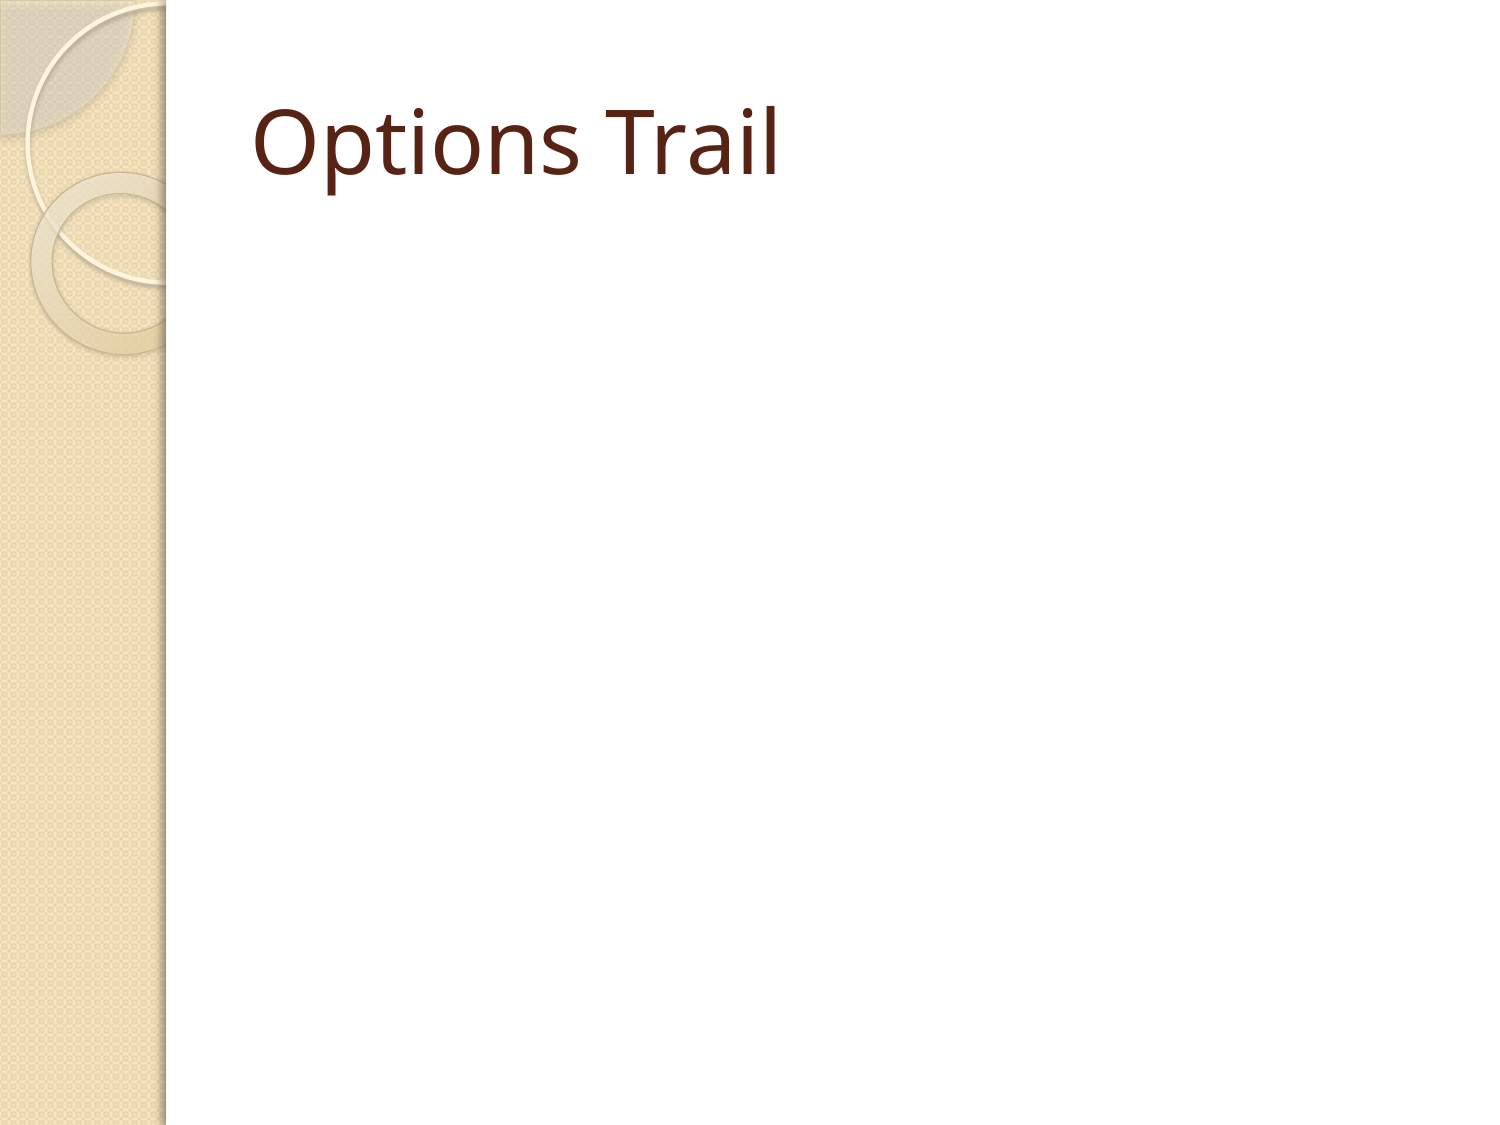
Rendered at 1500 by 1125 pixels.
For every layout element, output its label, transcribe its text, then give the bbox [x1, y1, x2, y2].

title Options Trail [235, 45, 1466, 233]
